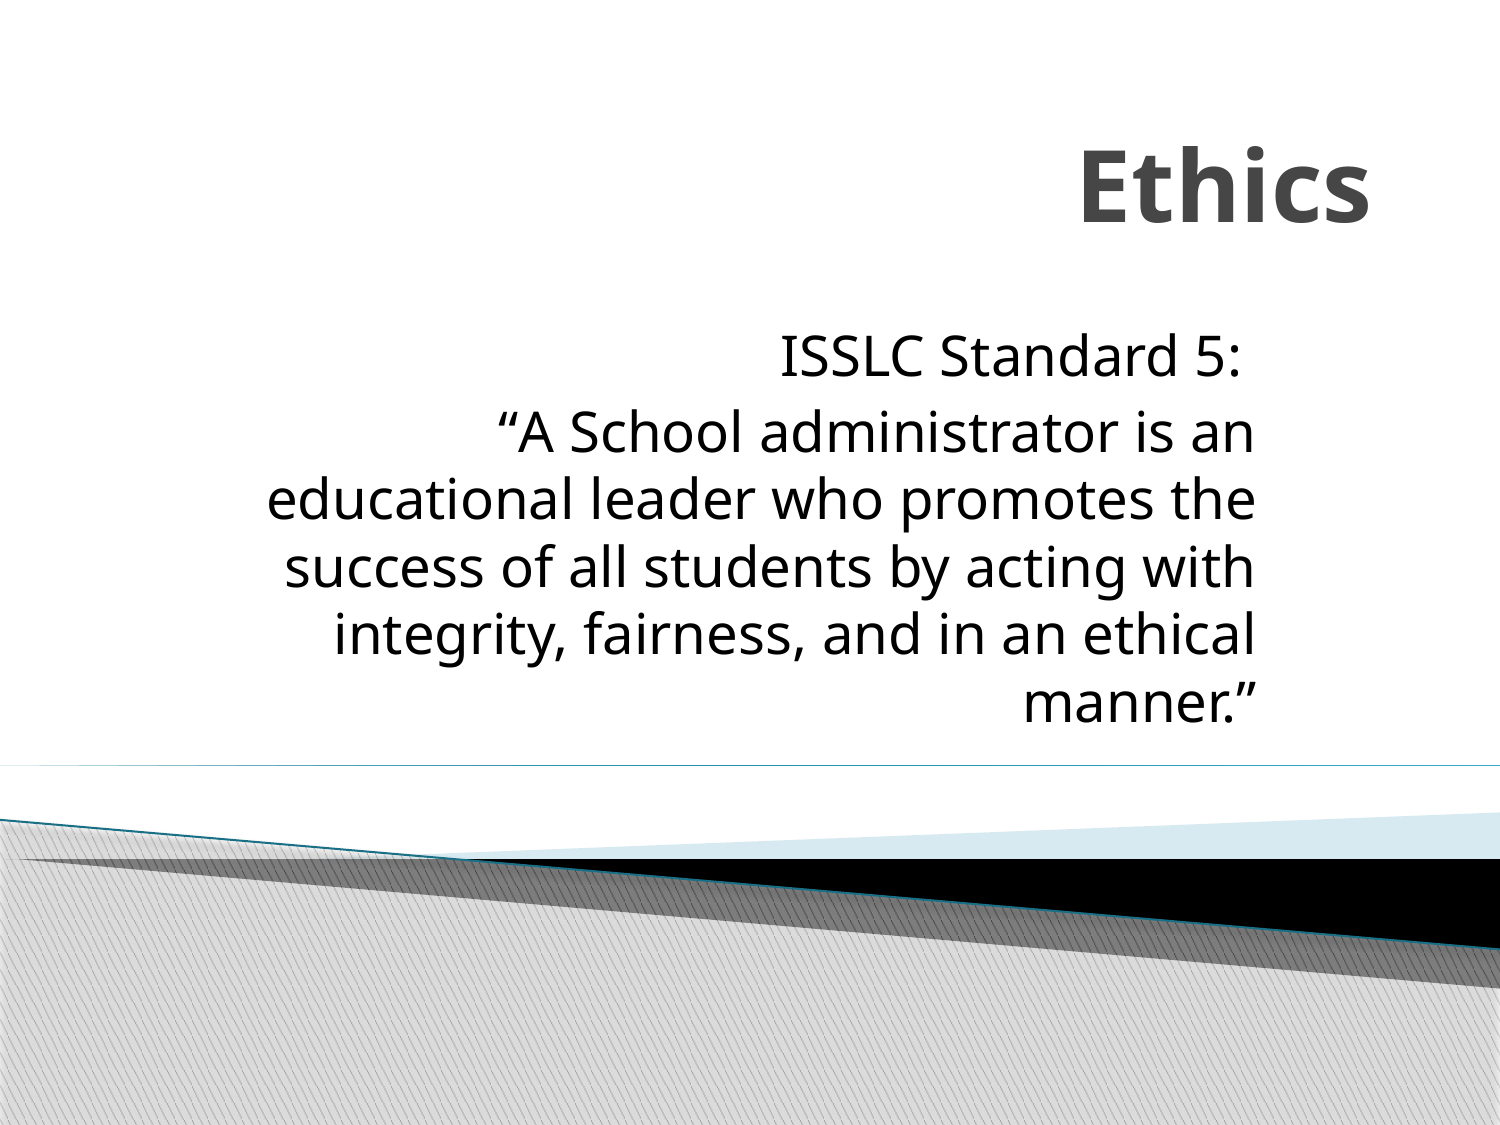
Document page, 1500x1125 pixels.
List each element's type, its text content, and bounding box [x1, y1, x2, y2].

subtitle ISSLC Standard 5: “A School administrator is an educational leader who promotes the success of all students by acting with integrity, fairness, and in an ethical manner.” [225, 312, 1275, 863]
title Ethics [112, 112, 1388, 250]
picture [5, 859, 1500, 989]
